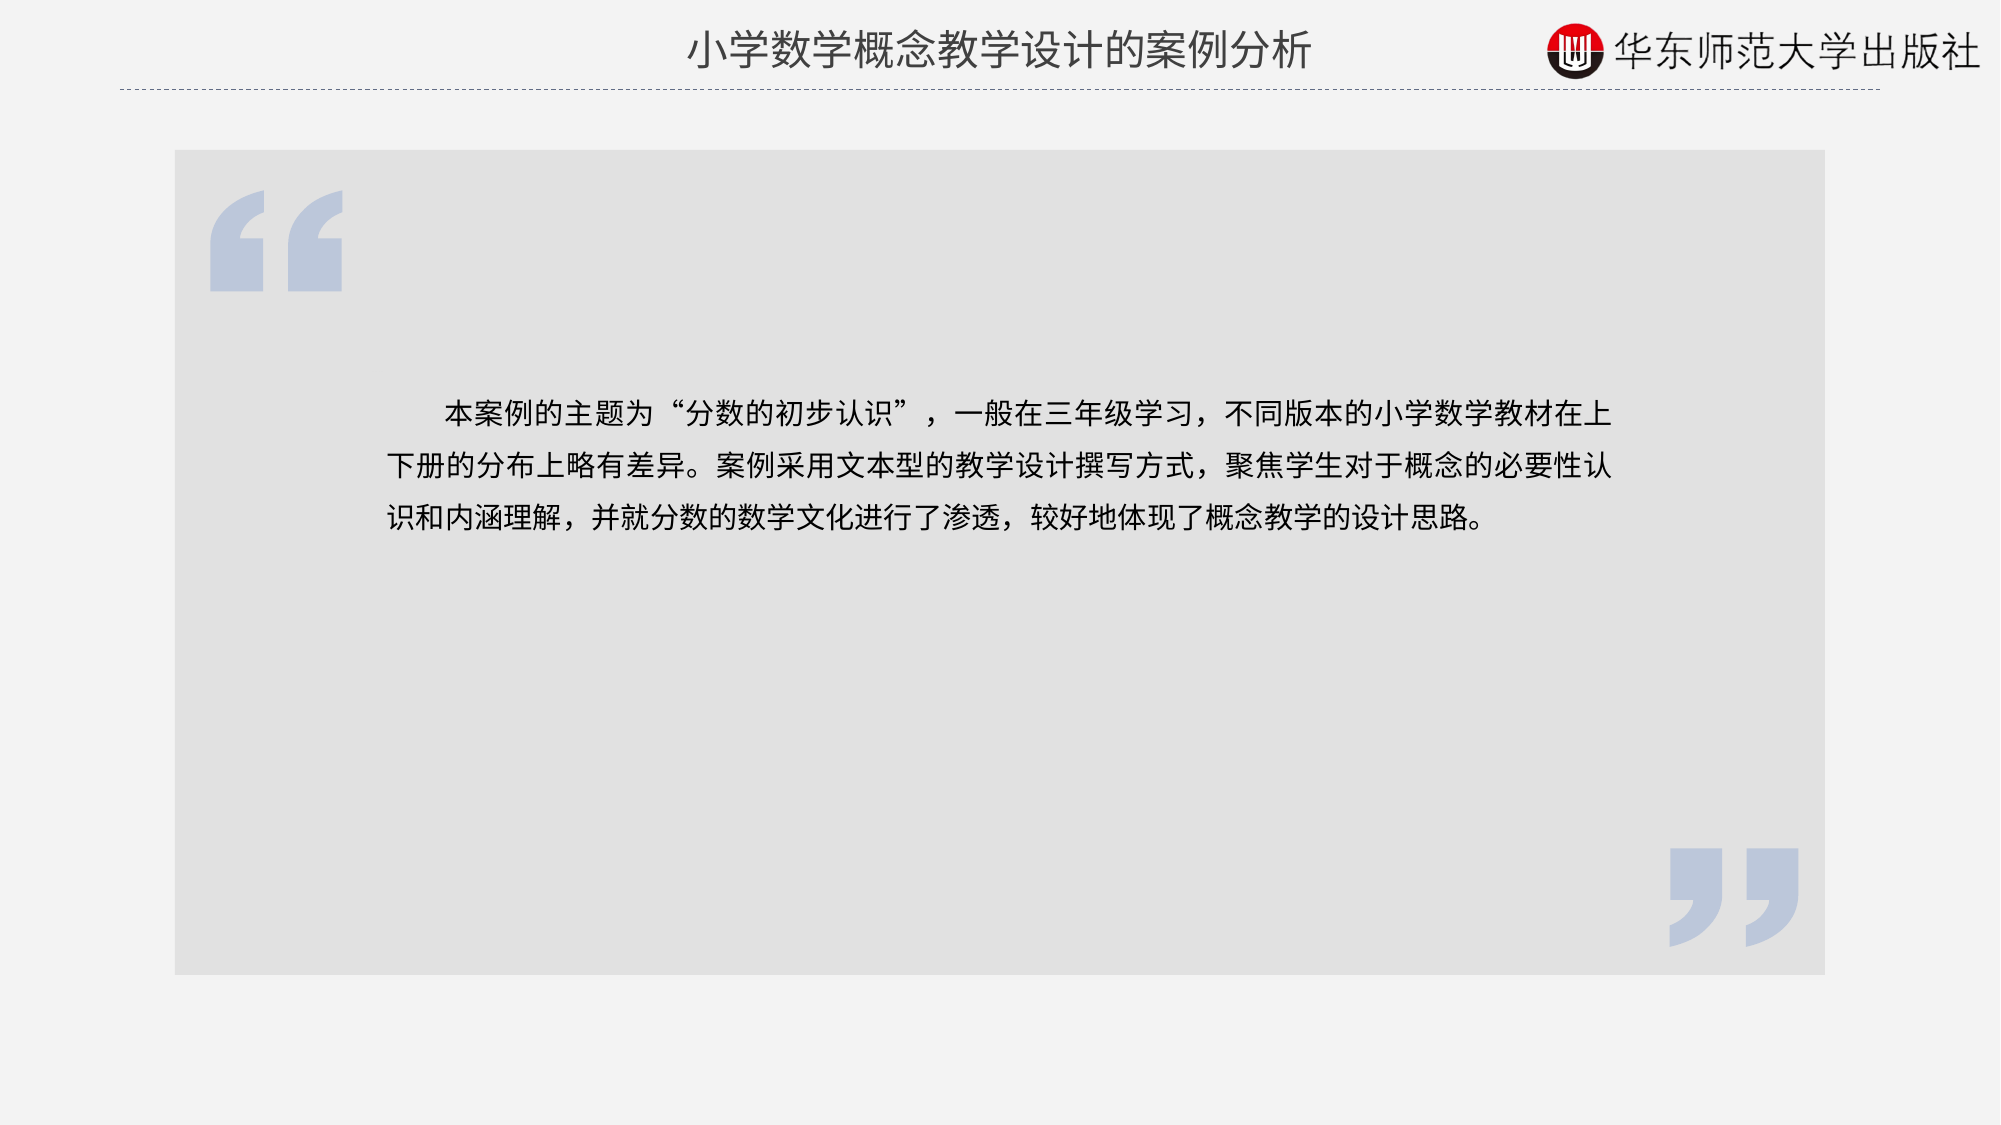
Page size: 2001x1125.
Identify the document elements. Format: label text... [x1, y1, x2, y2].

text_box [209, 189, 265, 293]
text_box [1744, 847, 1800, 949]
text_box [287, 189, 344, 293]
text_box [174, 149, 1826, 976]
text_box 小学数学概念教学设计的案例分析 [680, 23, 1320, 74]
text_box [1536, 13, 1989, 83]
text_box 本案例的主题为“分数的初步认识”，一般在三年级学习，不同版本的小学数学教材在上下册的分布上略有差异。案例采用文本型的教学设计撰写方式，聚焦学生对于概念的必要性认识和内涵理解，并就分数的数学文化进行了渗透，较好地体现了概念教学的设计思路。 [371, 370, 1629, 542]
text_box [1668, 847, 1724, 949]
